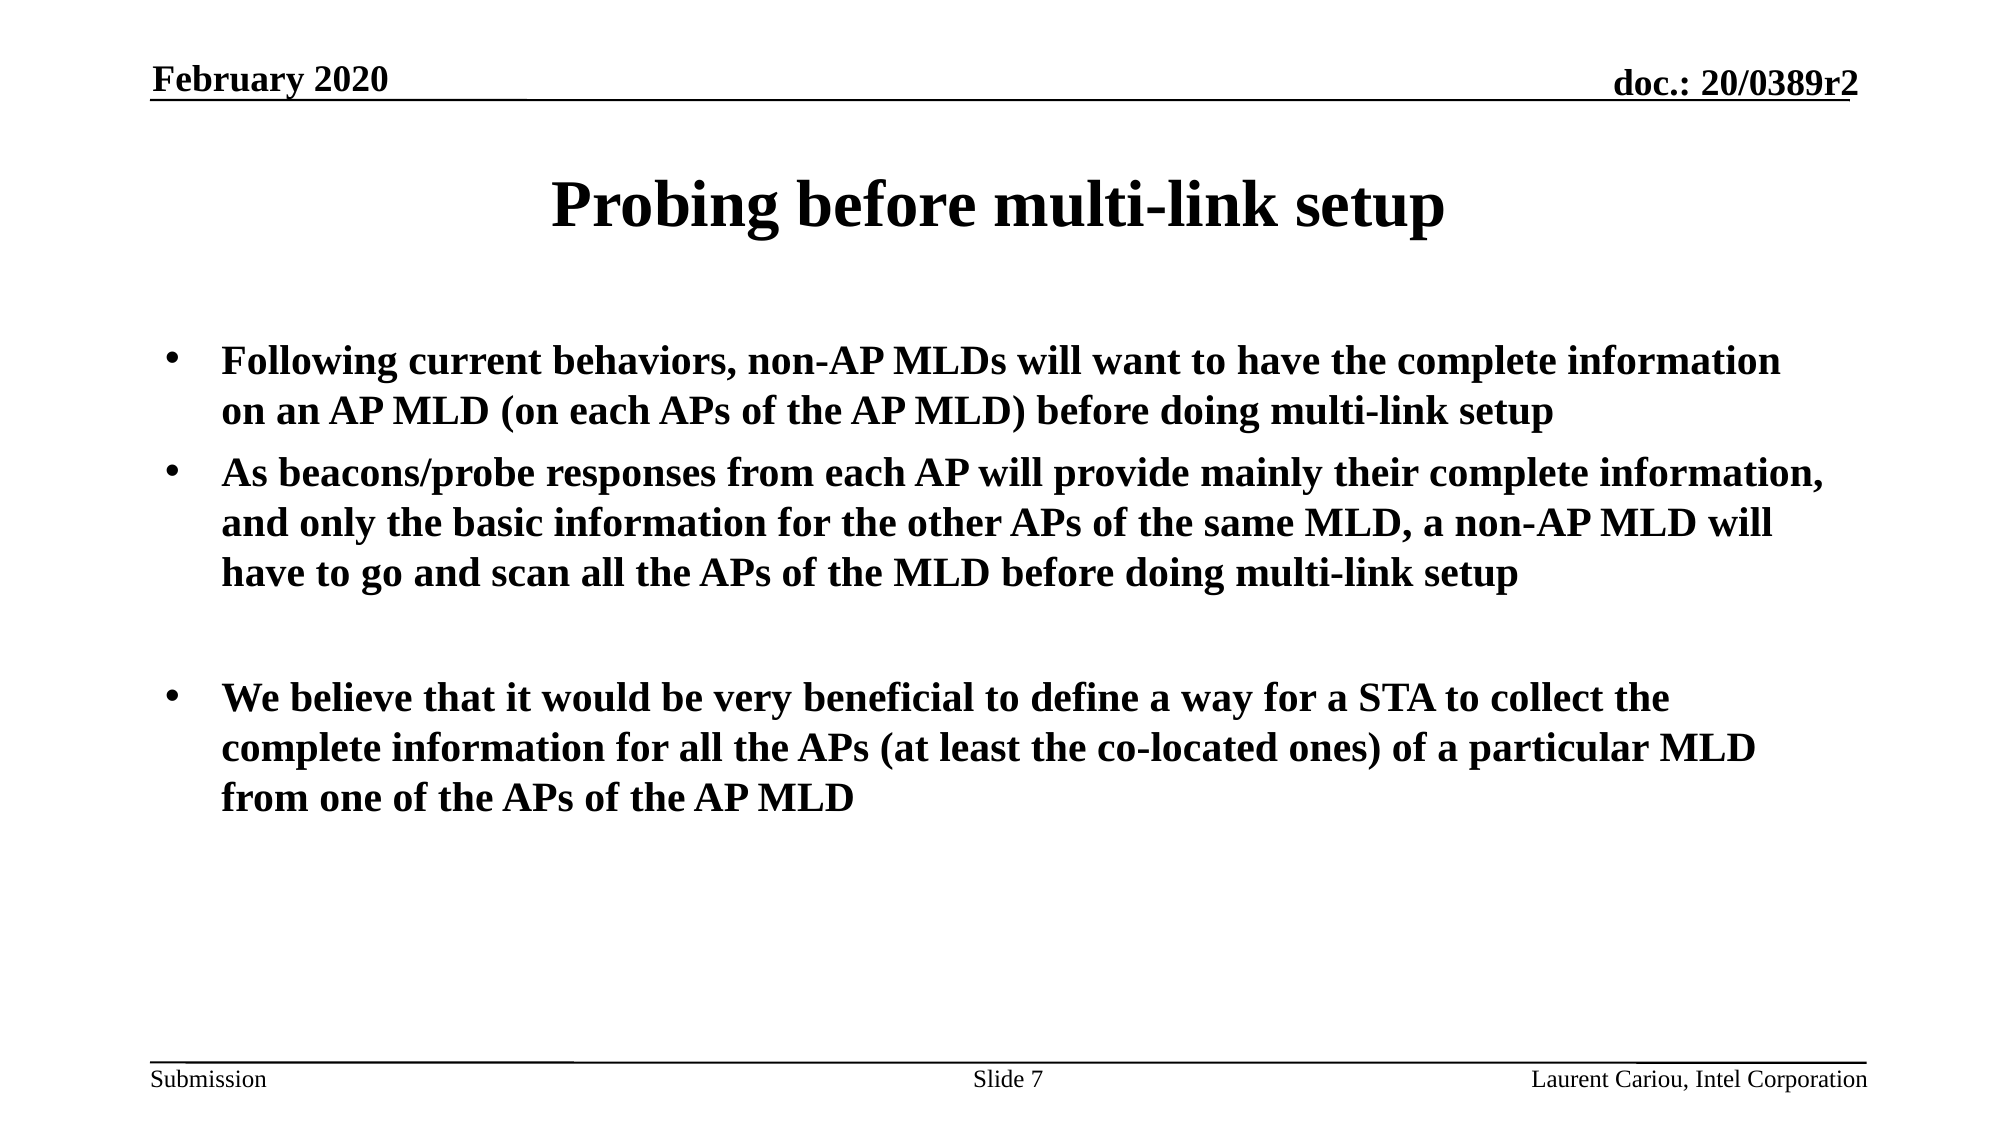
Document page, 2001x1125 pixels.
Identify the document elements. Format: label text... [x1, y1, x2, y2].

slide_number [152, 54, 563, 100]
list Following current behaviors, non-AP MLDs will want to have the complete information on an AP MLD (on each APs of the AP MLD) before doing multi-link setup As beacons/probe responses from each AP will provide mainly their complete information, and only the basic information for the other APs of the same MLD, a non-AP MLD will have to go and scan all the APs of the MLD before doing multi-link setup We believe that it would be very beneficial to define a way for a STA to collect the complete information for all the APs (at least the co-located ones) of a particular MLD from one of the APs of the AP MLD [149, 324, 1850, 1000]
title Probing before multi-link setup [149, 112, 1850, 288]
slide_number Slide 7 [950, 1061, 1067, 1123]
footer Laurent Cariou, Intel Corporation [1171, 1061, 1869, 1093]
